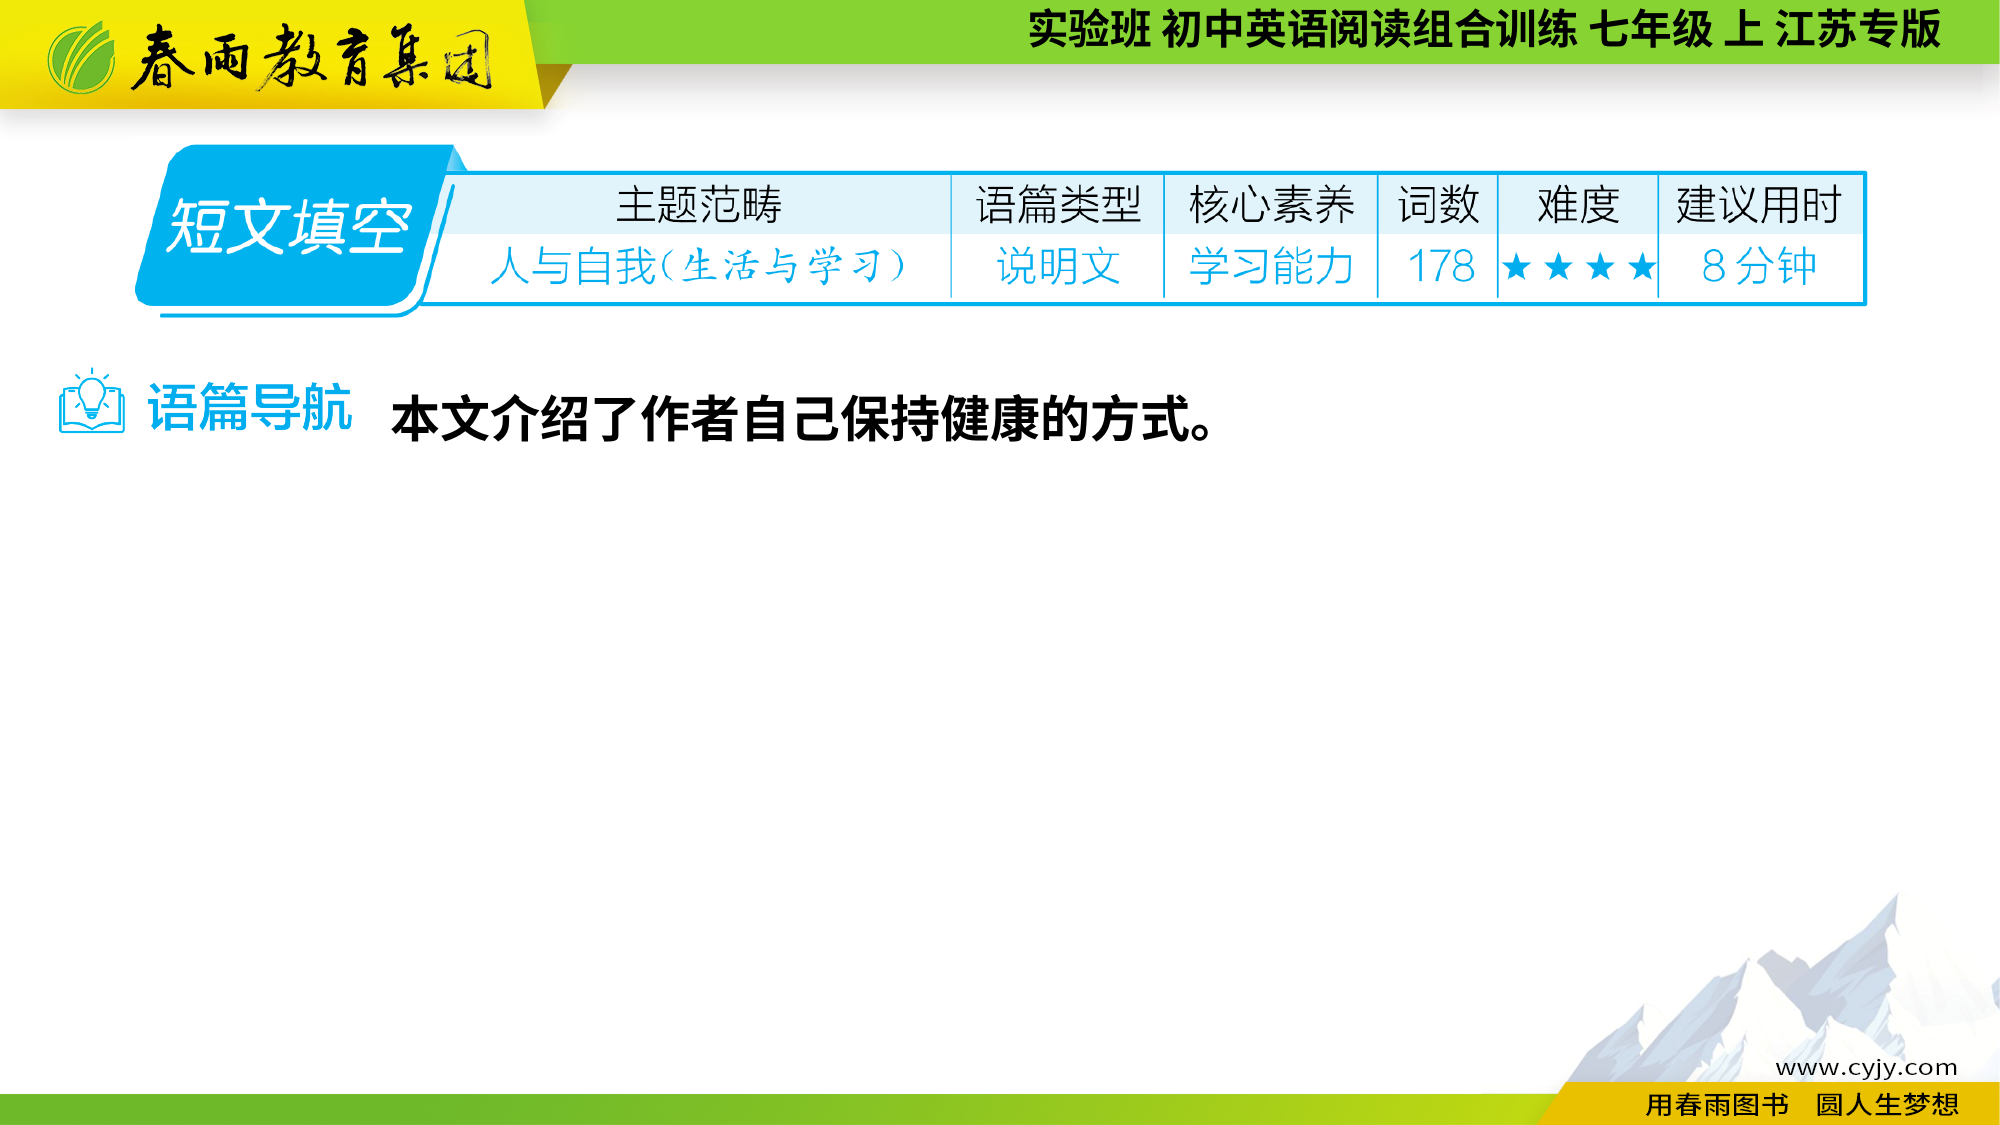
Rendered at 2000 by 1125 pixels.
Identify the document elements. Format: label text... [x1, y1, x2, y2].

picture [0, 0, 2000, 1125]
list 本文介绍了作者自己保持健康的方式。 [59, 350, 1944, 445]
